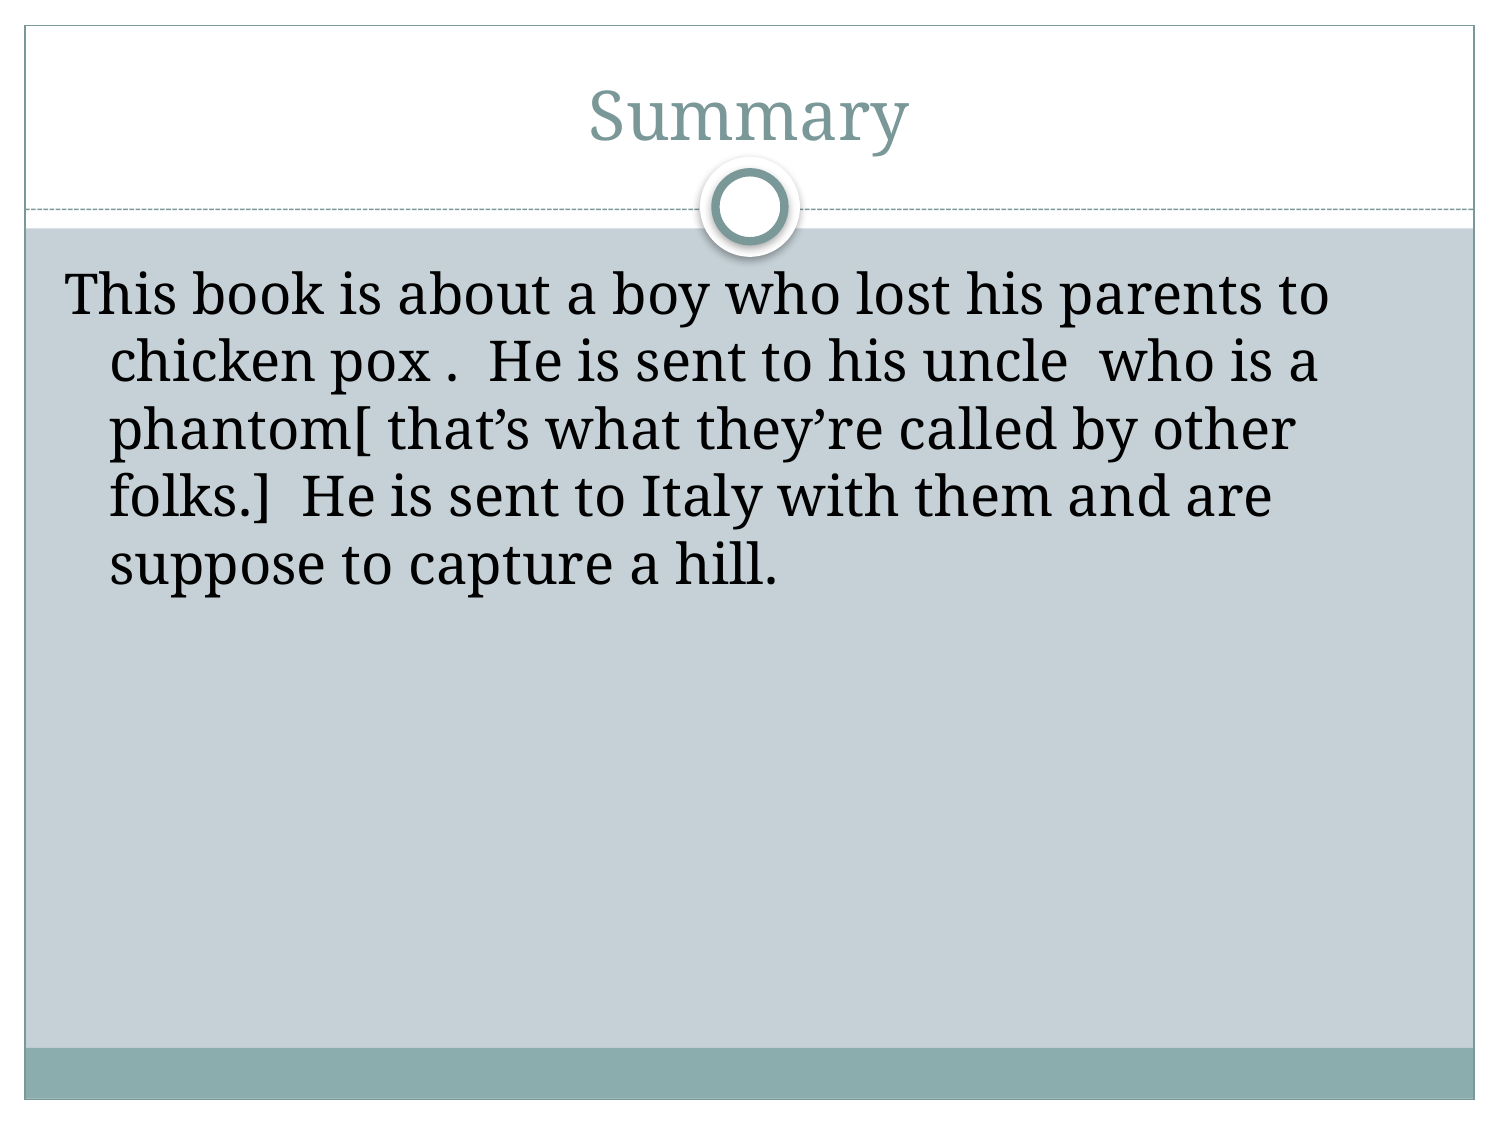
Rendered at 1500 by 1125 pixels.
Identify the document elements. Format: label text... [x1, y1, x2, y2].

list This book is about a boy who lost his parents to chicken pox . He is sent to his uncle who is a phantom[ that’s what they’re called by other folks.] He is sent to Italy with them and are suppose to capture a hill. [49, 250, 1445, 1001]
title Summary [49, 37, 1450, 162]
